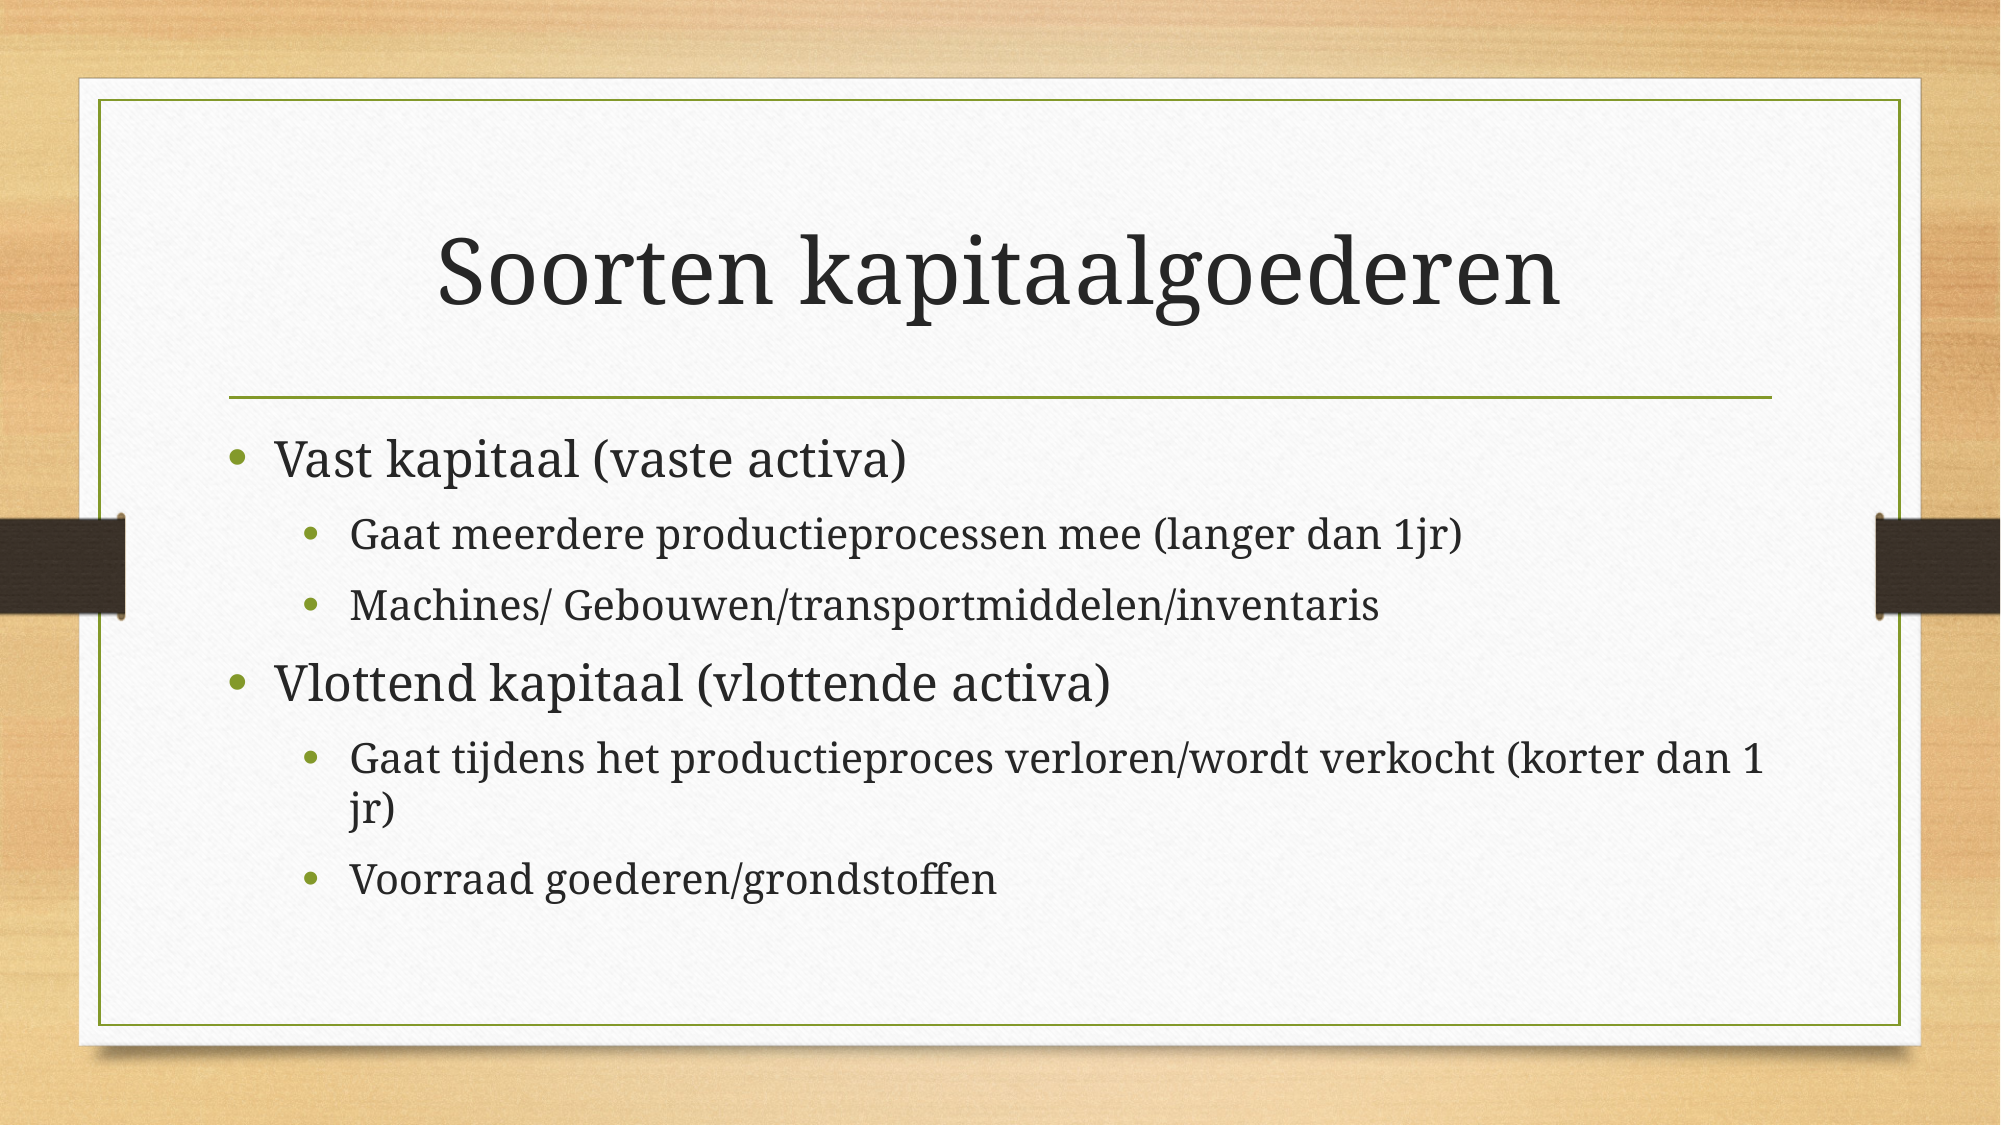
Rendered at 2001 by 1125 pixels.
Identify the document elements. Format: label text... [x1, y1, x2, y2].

list Vast kapitaal (vaste activa) Gaat meerdere productieprocessen mee (langer dan 1jr) Machines/ Gebouwen/transportmiddelen/inventaris Vlottend kapitaal (vlottende activa) Gaat tijdens het productieproces verloren/wordt verkocht (korter dan 1 jr) Voorraad goederen/grondstoffen [212, 419, 1788, 964]
title Soorten kapitaalgoederen [212, 161, 1788, 375]
picture [0, 0, 2001, 1125]
